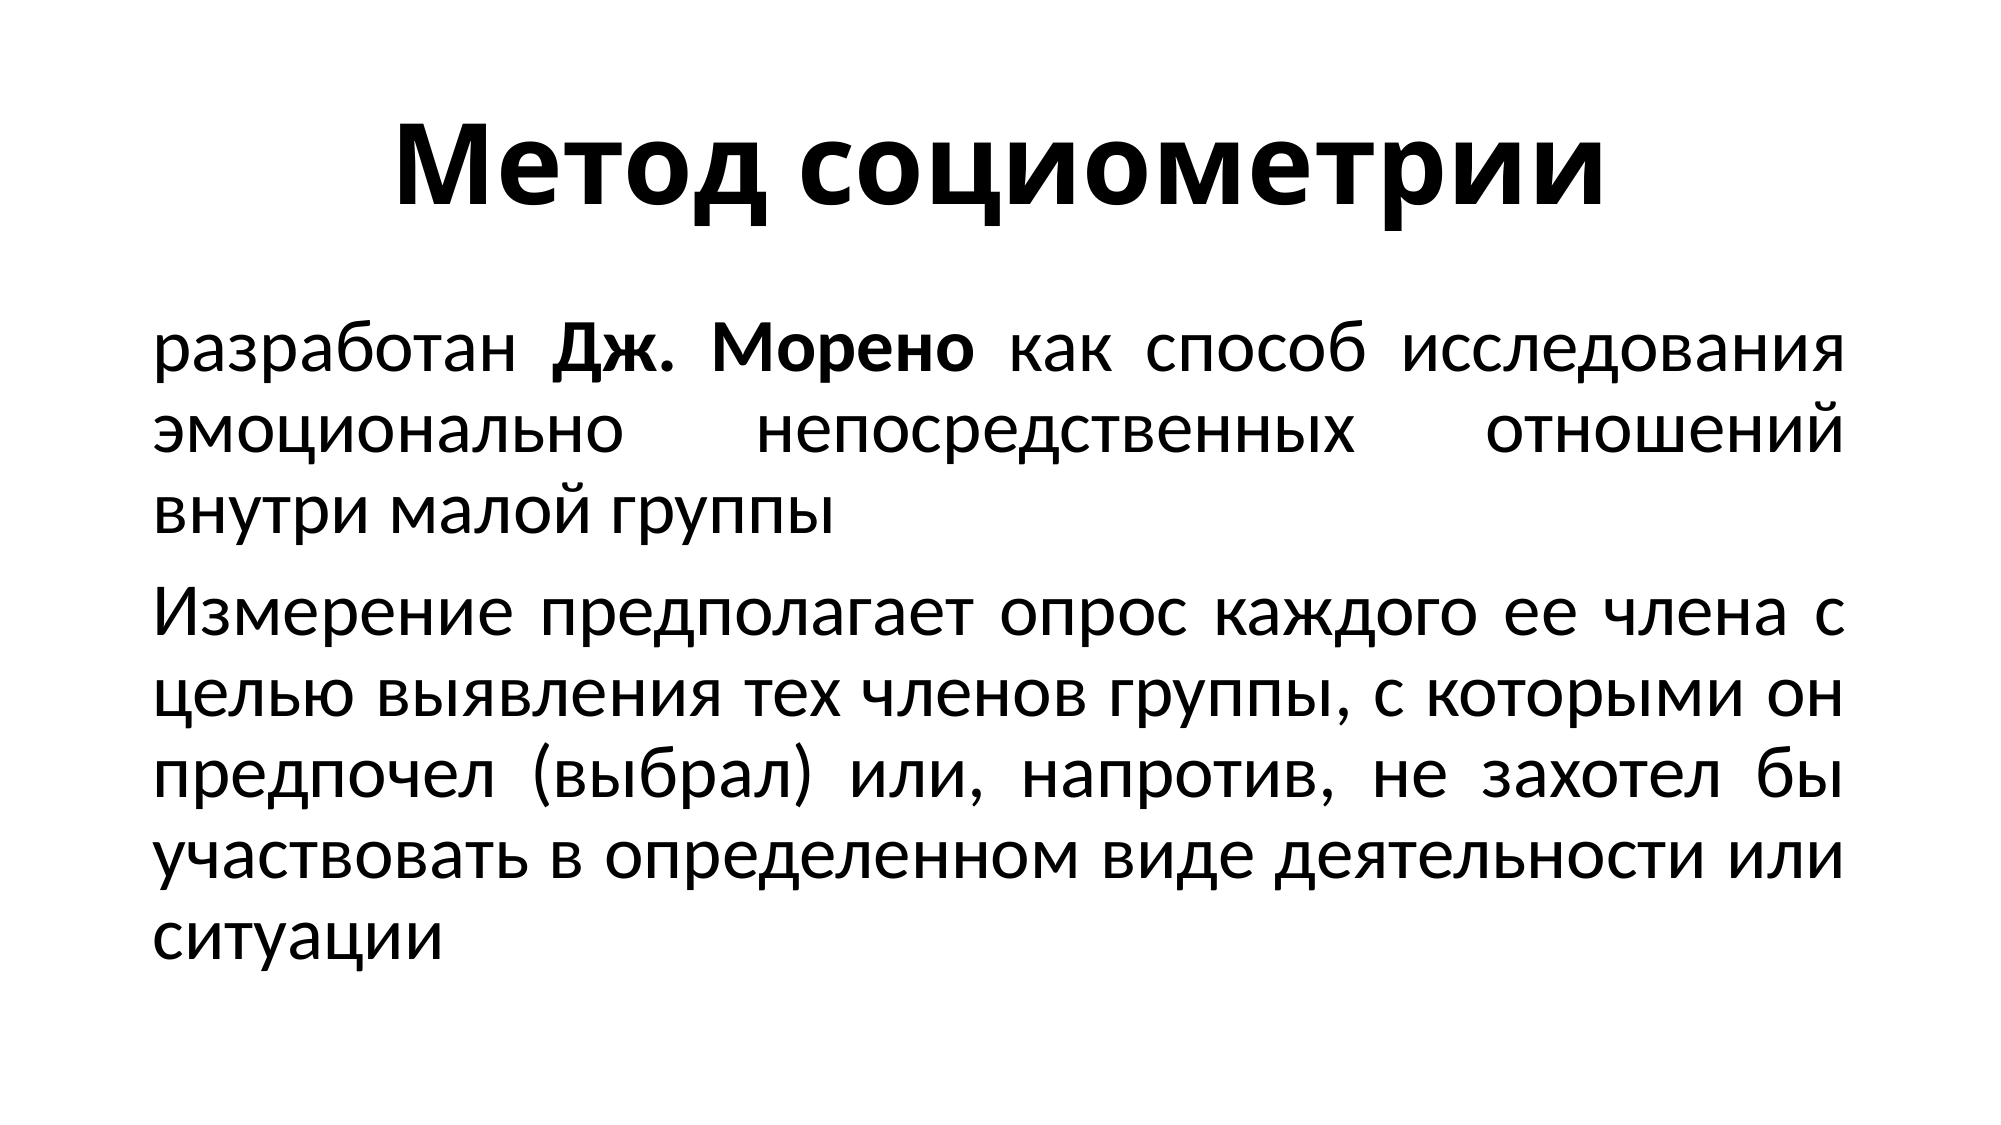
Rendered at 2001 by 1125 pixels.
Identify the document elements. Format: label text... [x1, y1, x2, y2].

title Метод социометрии [137, 59, 1863, 278]
list разработан Дж. Морено как способ исследования эмоционально непосредственных отношений внутри малой группы Измерение предполагает опрос каждого ее члена с целью выявления тех членов группы, с которыми он предпочел (выбрал) или, напротив, не захотел бы участвовать в определенном виде деятельности или ситуации [137, 299, 1863, 1014]
